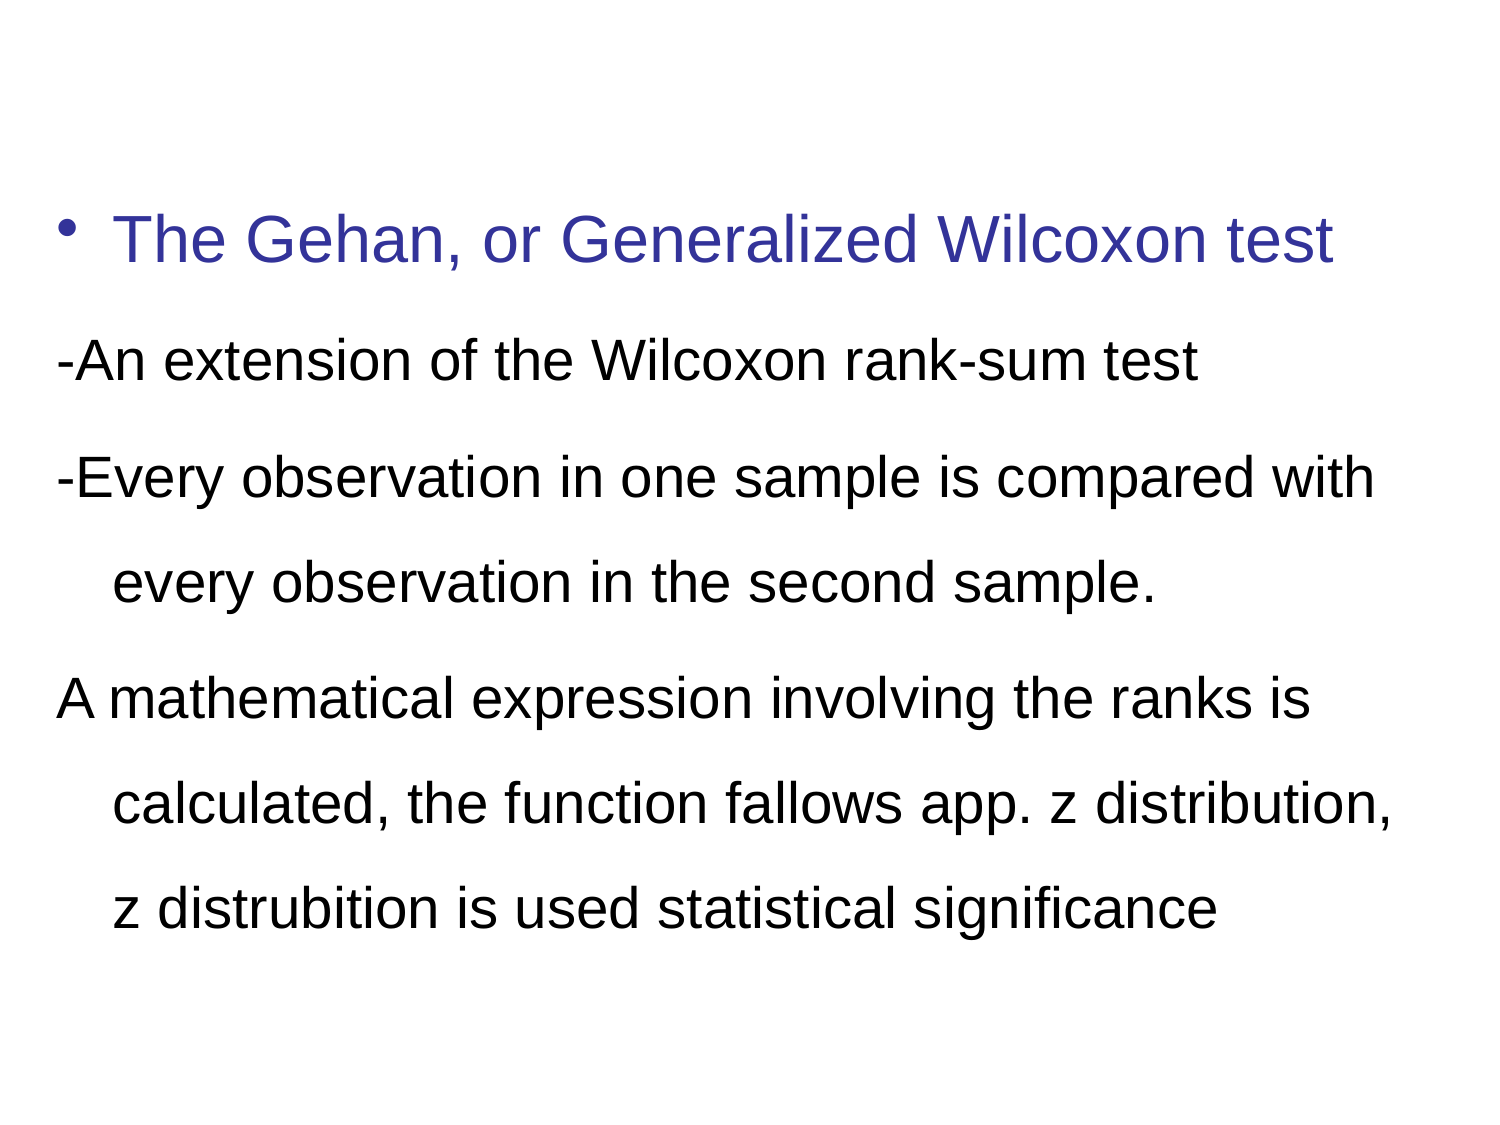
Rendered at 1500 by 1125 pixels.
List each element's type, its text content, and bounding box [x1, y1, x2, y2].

text_box The Gehan, or Generalized Wilcoxon test -An extension of the Wilcoxon rank-sum test -Every observation in one sample is compared with every observation in the second sample. A mathematical expression involving the ranks is calculated, the function fallows app. z distribution, z distrubition is used statistical significance [41, 54, 1442, 843]
